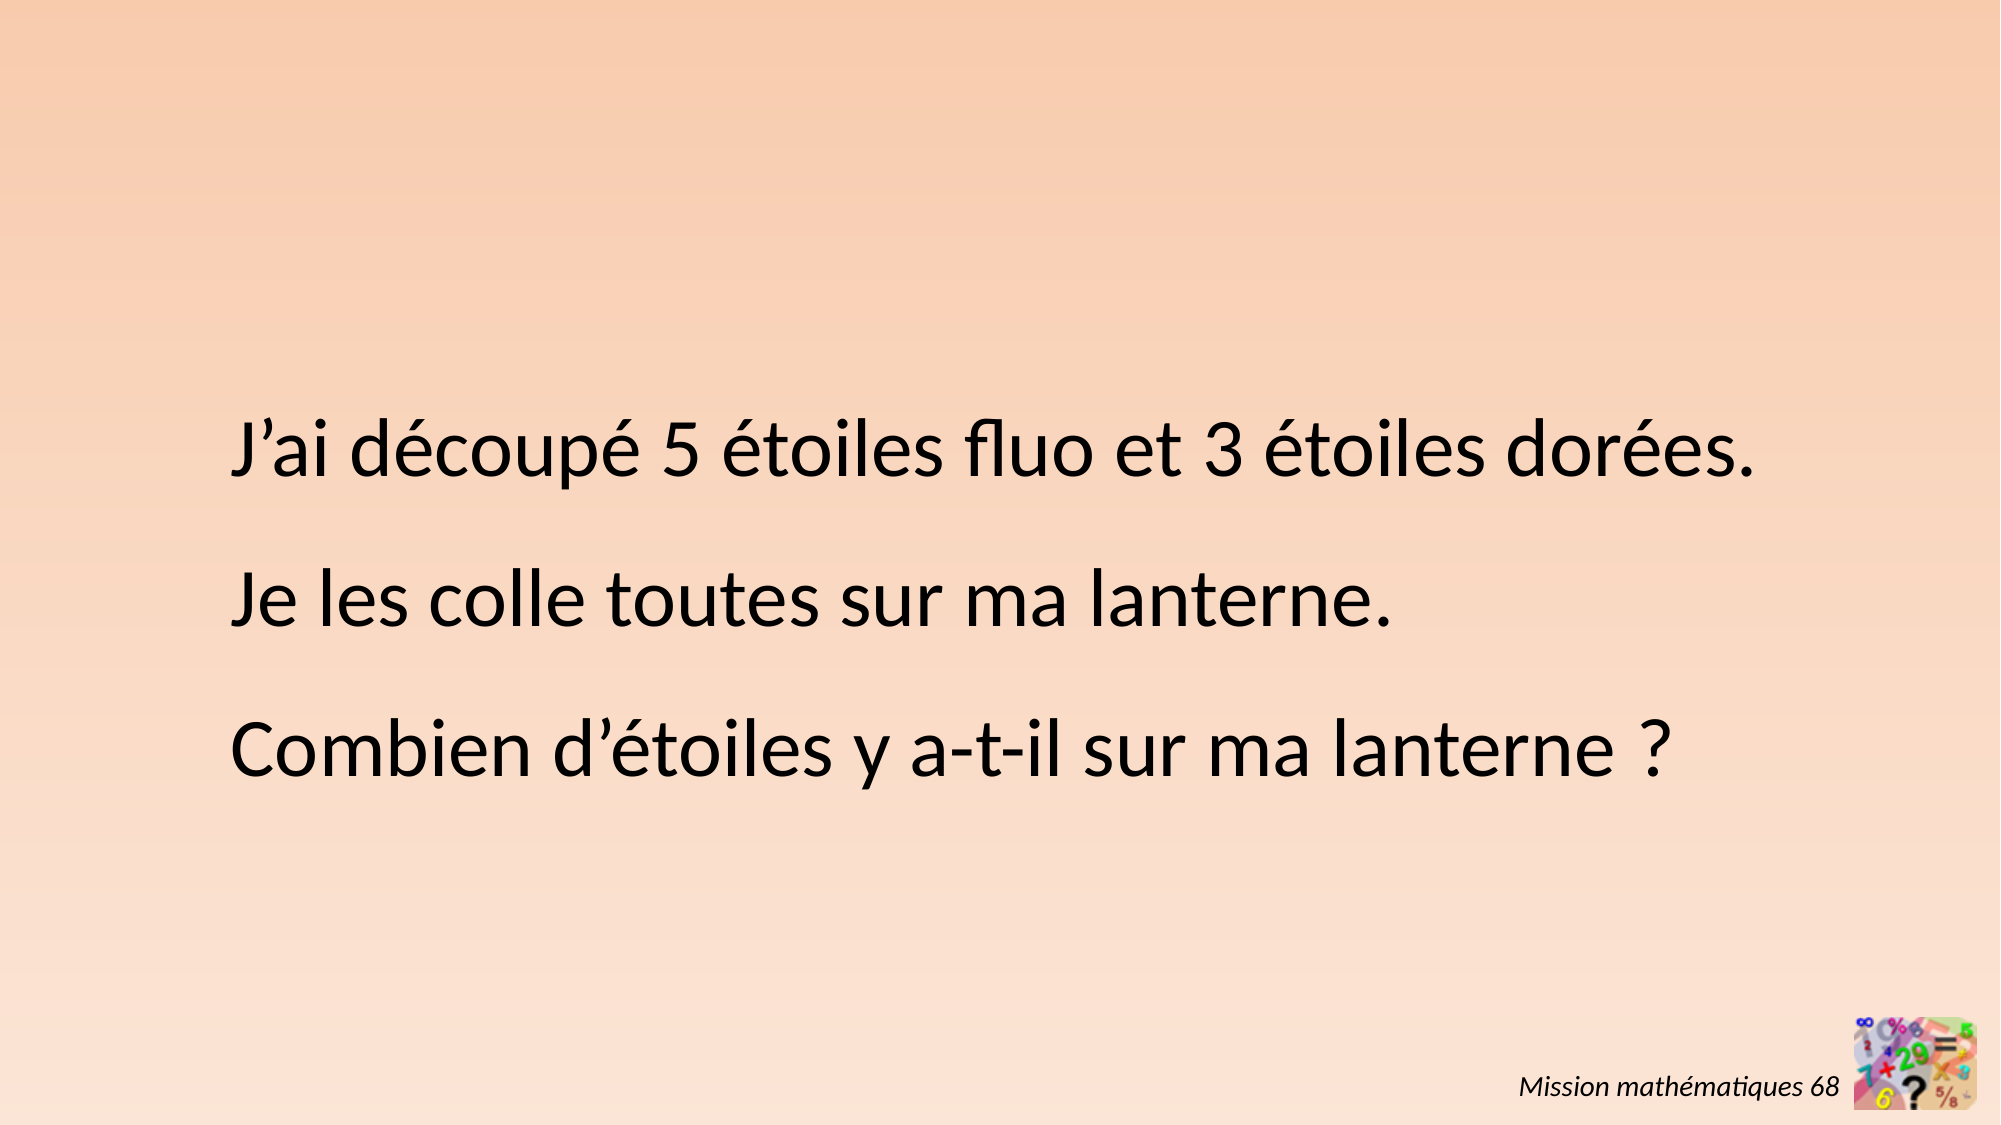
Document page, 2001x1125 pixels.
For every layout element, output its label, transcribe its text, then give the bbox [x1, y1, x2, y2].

text_box Mission mathématiques 68 [1501, 1059, 1854, 1110]
picture [1854, 1017, 1977, 1110]
text_box J’ai découpé 5 étoiles fluo et 3 étoiles dorées. Je les colle toutes sur ma lanterne. Combien d’étoiles y a-t-il sur ma lanterne ? [215, 335, 1785, 801]
